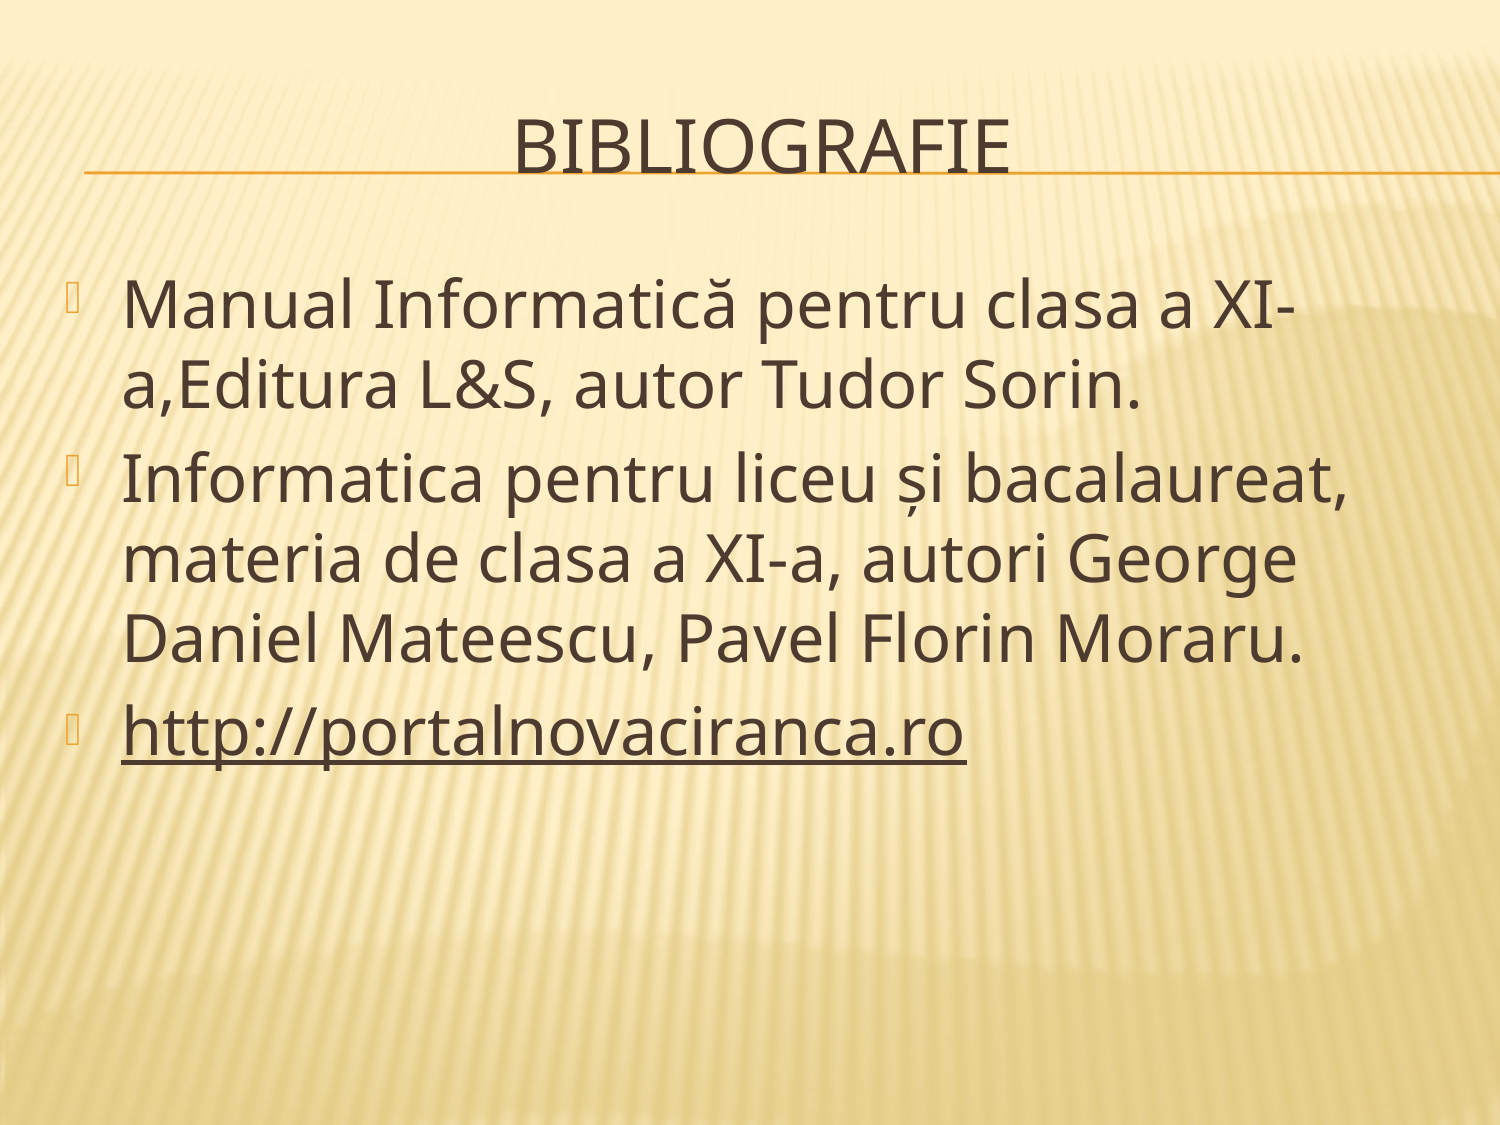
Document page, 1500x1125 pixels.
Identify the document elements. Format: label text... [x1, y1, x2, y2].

list Manual Informatică pentru clasa a XI-a,Editura L&S, autor Tudor Sorin. Informatica pentru liceu şi bacalaureat, materia de clasa a XI-a, autori George Daniel Mateescu, Pavel Florin Moraru. http://portalnovaciranca.ro [50, 254, 1475, 998]
title BIBLIOGRAFIE [50, 75, 1475, 213]
